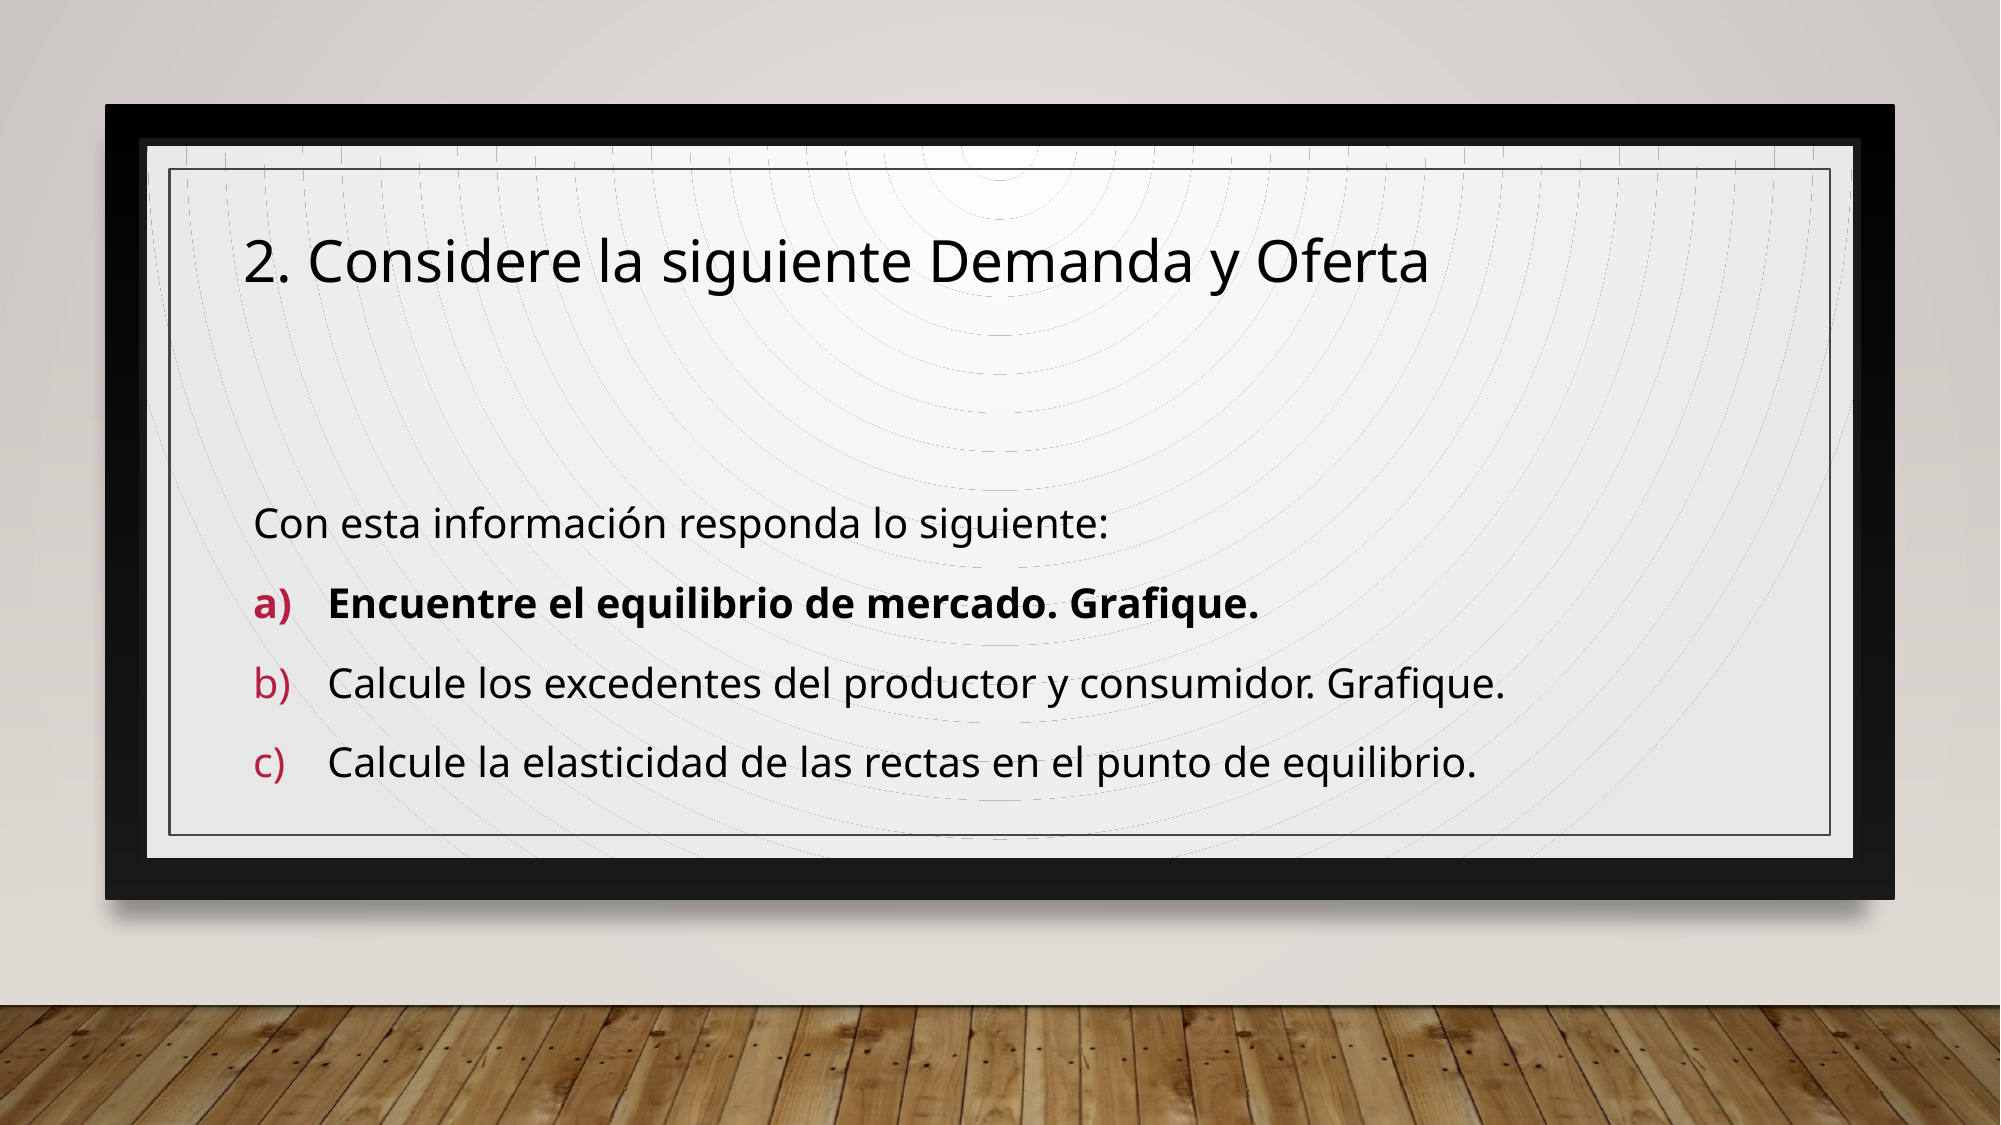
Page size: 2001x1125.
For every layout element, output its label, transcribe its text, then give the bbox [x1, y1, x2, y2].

text_box [0, 330, 2000, 1004]
title 2. Considere la siguiente Demanda y Oferta [228, 181, 1772, 347]
text_box [168, 168, 1831, 836]
text_box [0, 0, 2000, 330]
picture [0, 1004, 2000, 1125]
text_box [105, 104, 1895, 900]
text_box [142, 141, 1858, 863]
